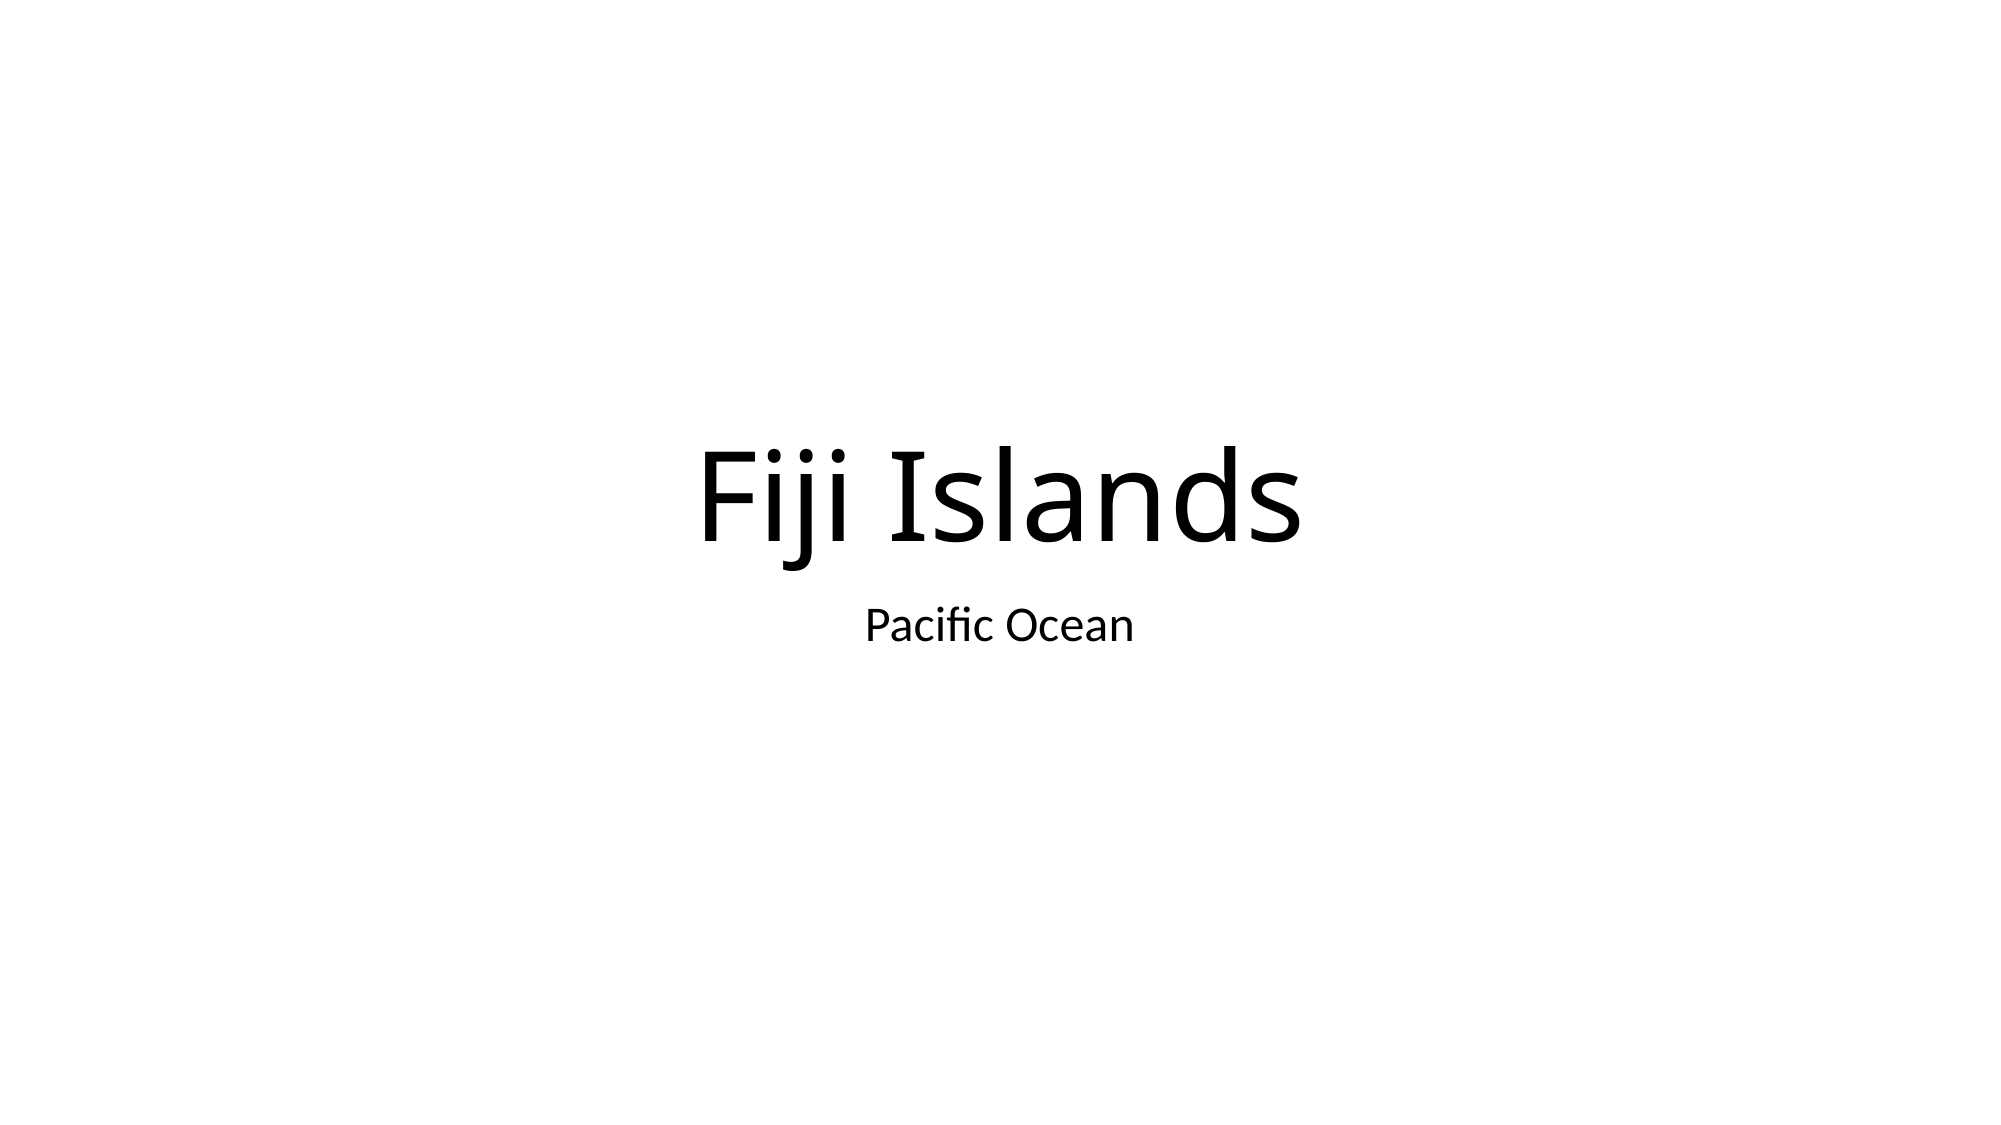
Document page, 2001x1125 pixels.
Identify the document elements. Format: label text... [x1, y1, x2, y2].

subtitle Pacific Ocean [249, 590, 1750, 863]
title Fiji Islands [249, 184, 1750, 576]
